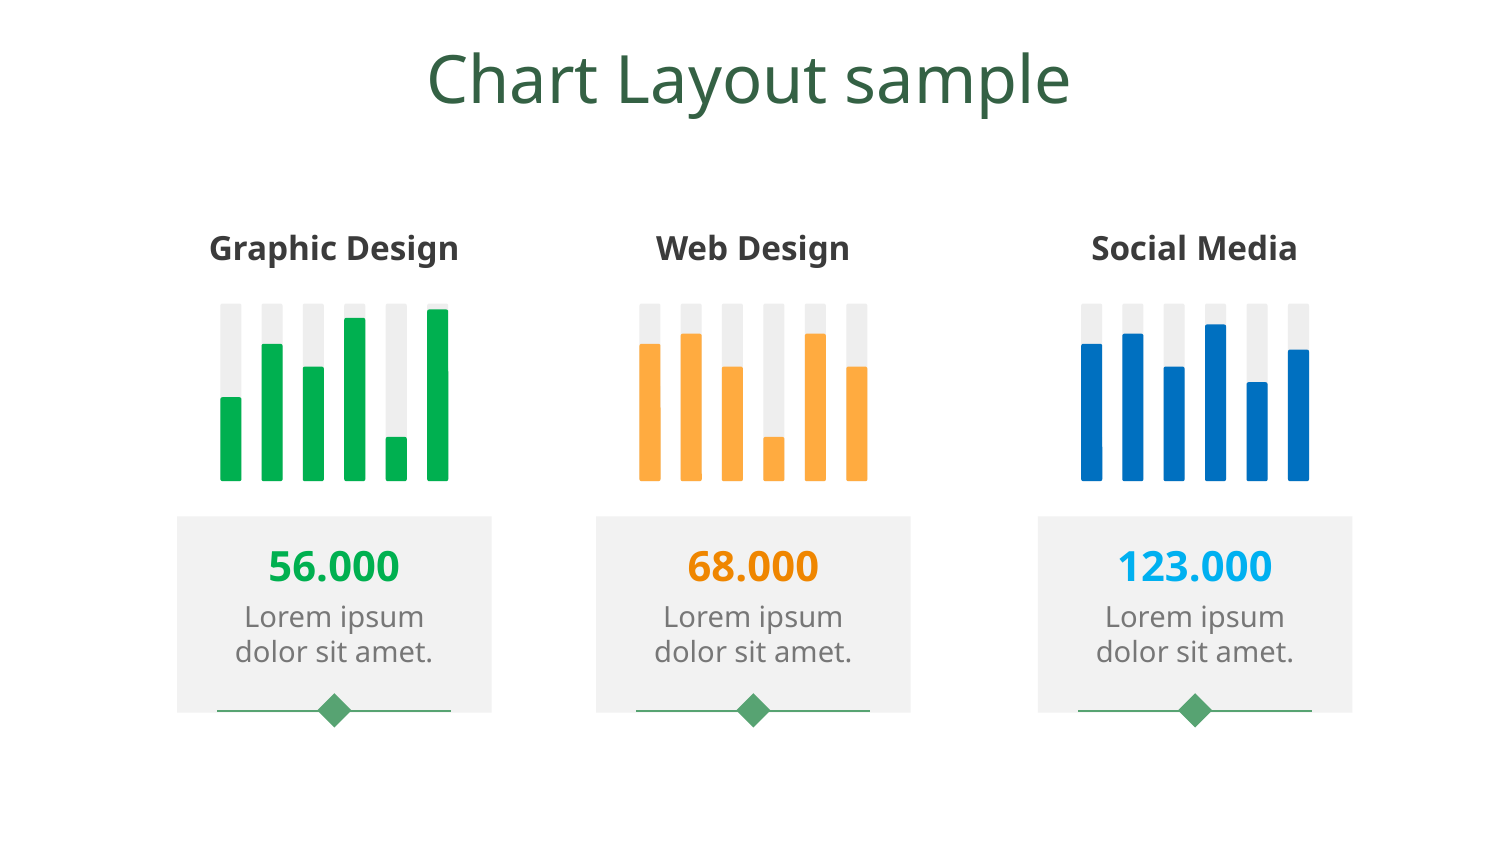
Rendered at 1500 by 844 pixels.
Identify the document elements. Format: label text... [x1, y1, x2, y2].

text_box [1077, 692, 1313, 728]
text_box 123.000 [1106, 532, 1284, 569]
text_box 68.000 [664, 532, 842, 569]
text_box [636, 692, 871, 728]
text_box [594, 514, 913, 715]
text_box 56.000 [245, 532, 423, 569]
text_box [639, 303, 868, 482]
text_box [216, 692, 452, 728]
text_box Lorem ipsum dolor sit amet. [624, 591, 882, 676]
text_box [175, 514, 494, 715]
text_box Lorem ipsum dolor sit amet. [1066, 591, 1324, 676]
text_box Web Design [590, 219, 917, 275]
text_box Graphic Design [171, 219, 498, 275]
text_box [220, 303, 449, 482]
text_box Social Media [1031, 219, 1359, 275]
text_box Lorem ipsum dolor sit amet. [205, 591, 463, 676]
text_box [1036, 514, 1354, 715]
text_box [1080, 303, 1310, 482]
text_box Chart Layout sample [411, 29, 1089, 125]
